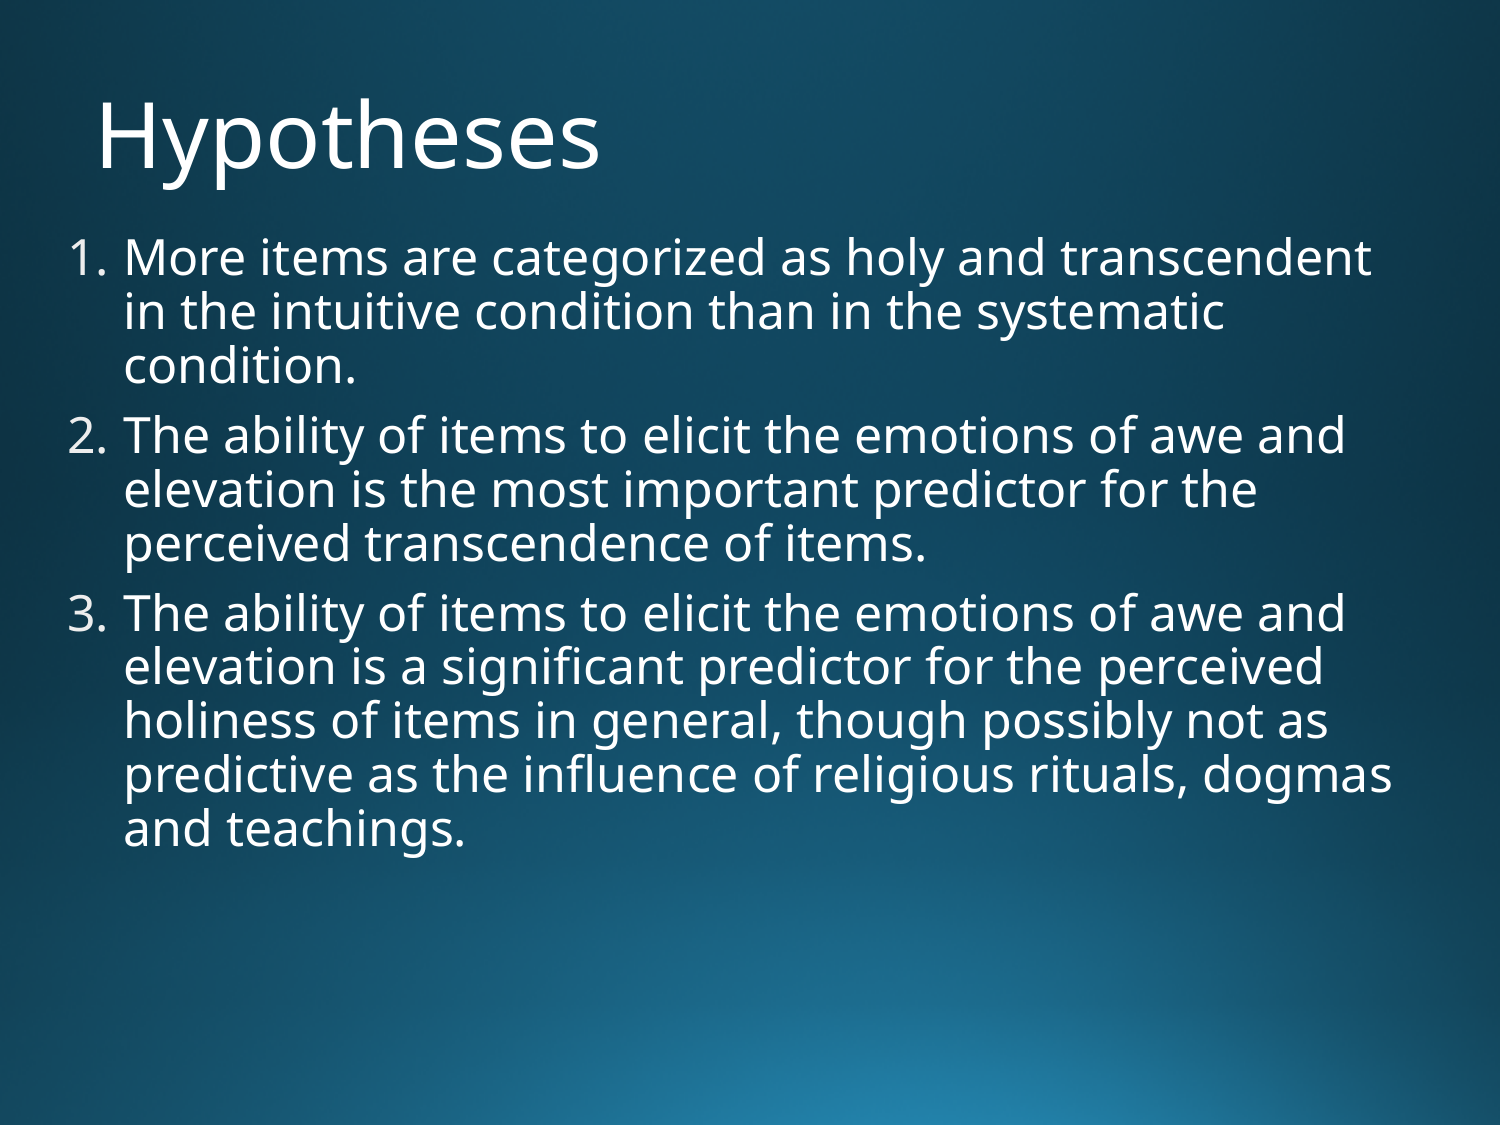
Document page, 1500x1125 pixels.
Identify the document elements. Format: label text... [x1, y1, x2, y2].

list More items are categorized as holy and transcendent in the intuitive condition than in the systematic condition. The ability of items to elicit the emotions of awe and elevation is the most important predictor for the perceived transcendence of items. The ability of items to elicit the emotions of awe and elevation is a significant predictor for the perceived holiness of items in general, though possibly not as predictive as the influence of religious rituals, dogmas and teachings. [52, 225, 1411, 834]
picture [0, 0, 1500, 1125]
title Hypotheses [79, 52, 1383, 225]
